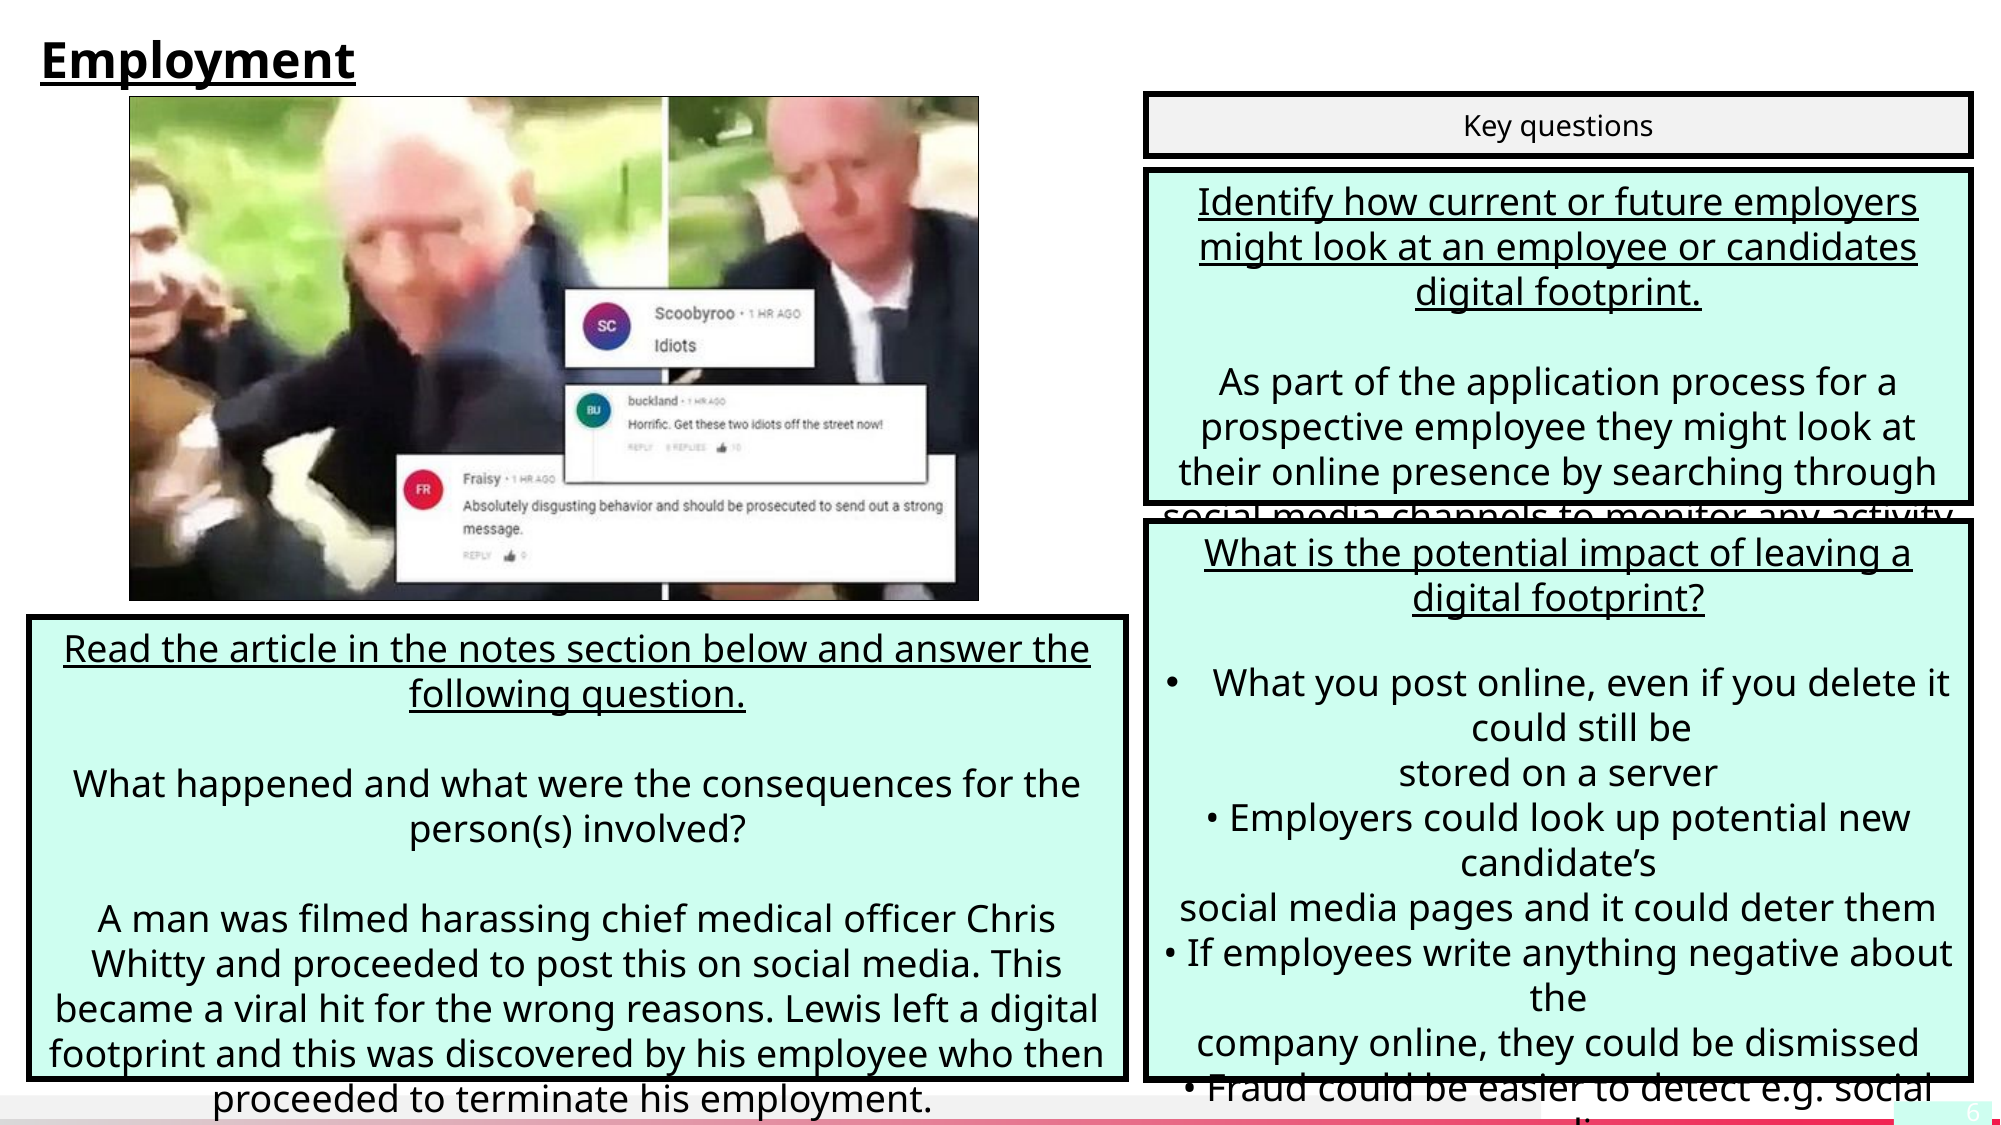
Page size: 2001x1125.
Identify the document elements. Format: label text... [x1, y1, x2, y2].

text_box What is the potential impact of leaving a digital footprint? What you post online, even if you delete it could still be stored on a server • Employers could look up potential new candidate’s social media pages and it could deter them • If employees write anything negative about the company online, they could be dismissed • Fraud could be easier to detect e.g. social media photos and posts. [1145, 520, 1972, 1080]
text_box Key questions [1145, 93, 1972, 157]
text_box Employment [25, 21, 2000, 96]
slide_number 6 [1893, 1101, 1992, 1125]
text_box Read the article in the notes section below and answer the following question. What happened and what were the consequences for the person(s) involved? A man was filmed harassing chief medical officer Chris Whitty and proceeded to post this on social media. This became a viral hit for the wrong reasons. Lewis left a digital footprint and this was discovered by his employee who then proceeded to terminate his employment. [28, 616, 1127, 1080]
text_box Identify how current or future employers might look at an employee or candidates digital footprint. As part of the application process for a prospective employee they might look at their online presence by searching through social media channels to monitor any activity that would cause them to be concerned. [1145, 169, 1972, 504]
picture [129, 96, 979, 601]
